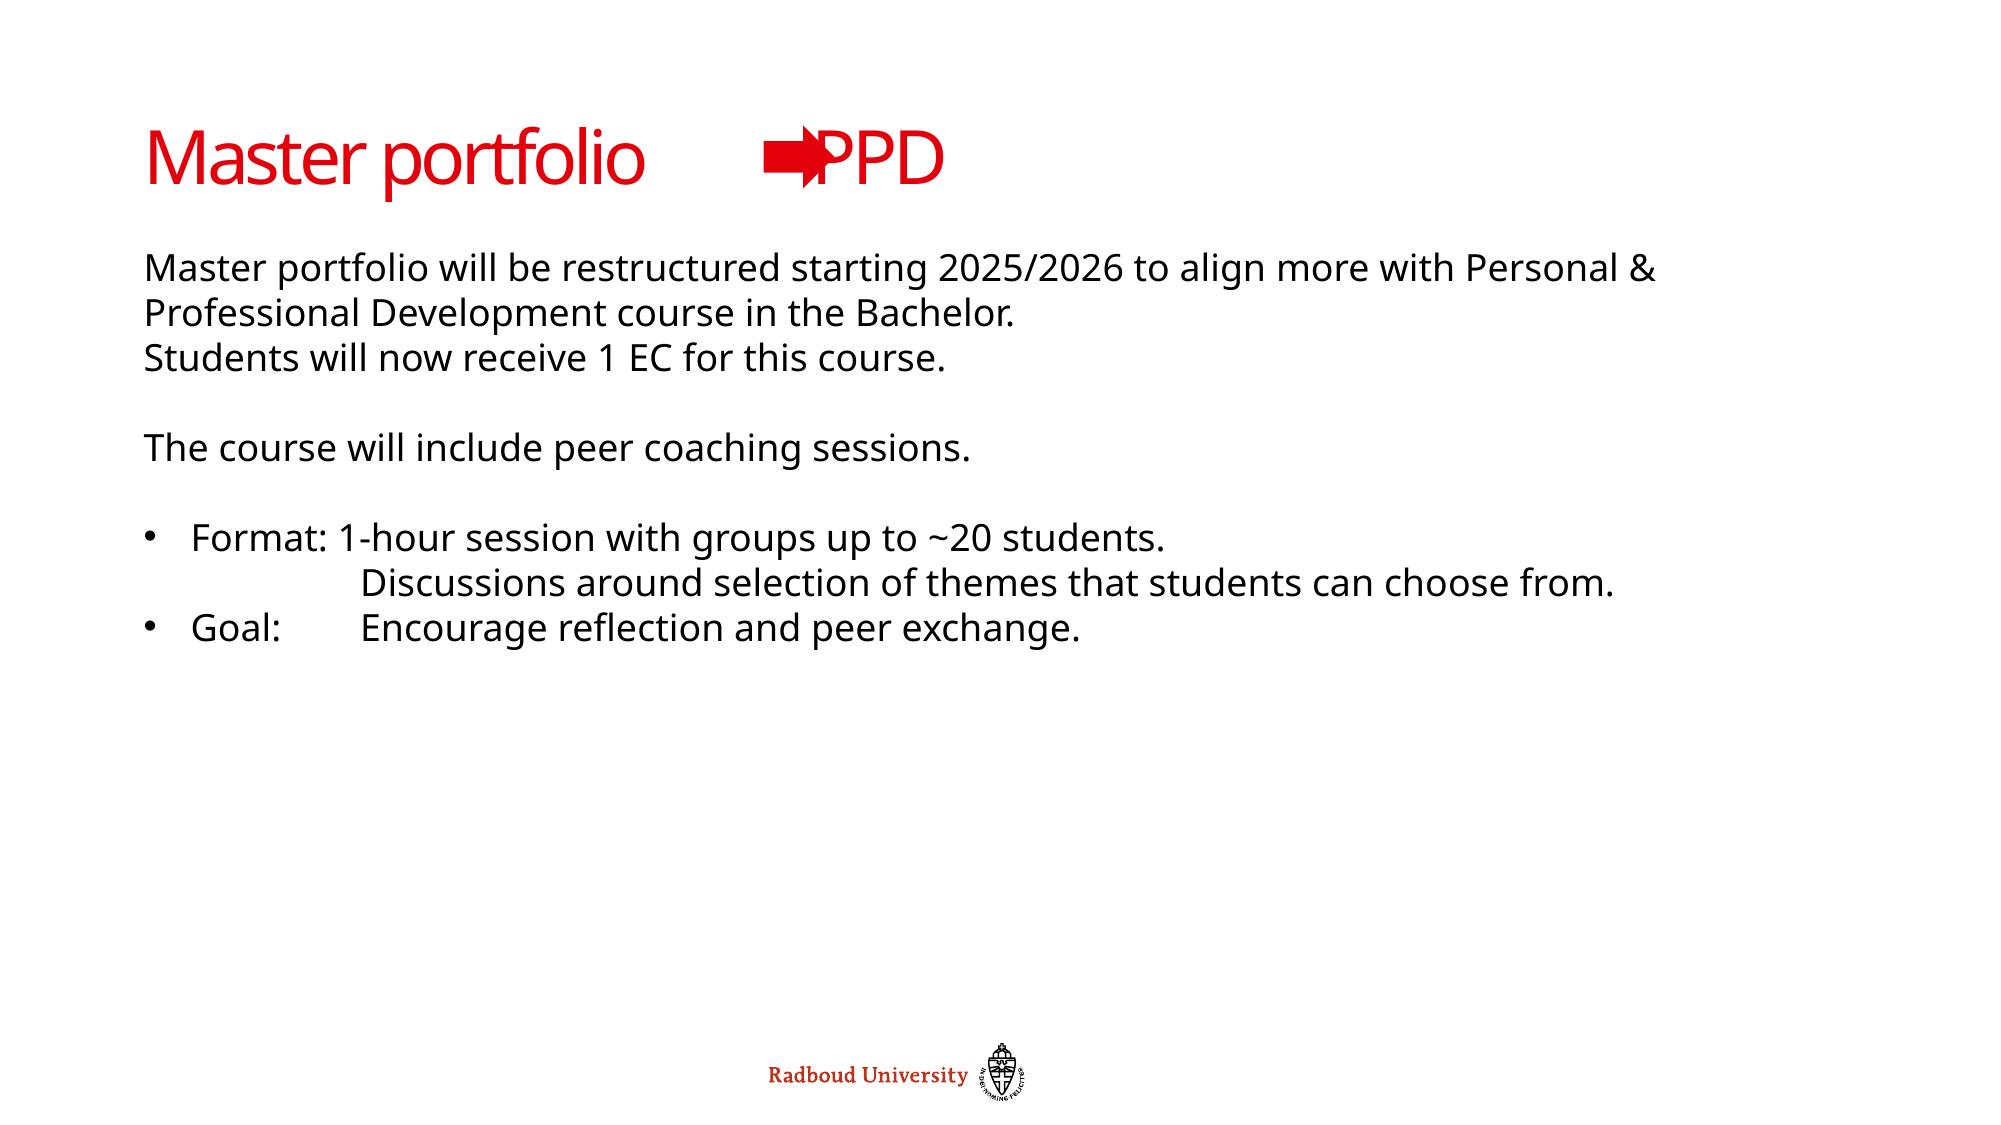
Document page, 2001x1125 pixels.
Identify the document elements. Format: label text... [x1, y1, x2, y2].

title Master portfolio PPD [143, 109, 1012, 189]
text_box Master portfolio will be restructured starting 2025/2026 to align more with Personal & Professional Development course in the Bachelor. Students will now receive 1 EC for this course. The course will include peer coaching sessions. Format: 1-hour session with groups up to ~20 students. Discussions around selection of themes that students can choose from. Goal: Encourage reflection and peer exchange. [143, 243, 1874, 1099]
text_box [761, 123, 837, 191]
